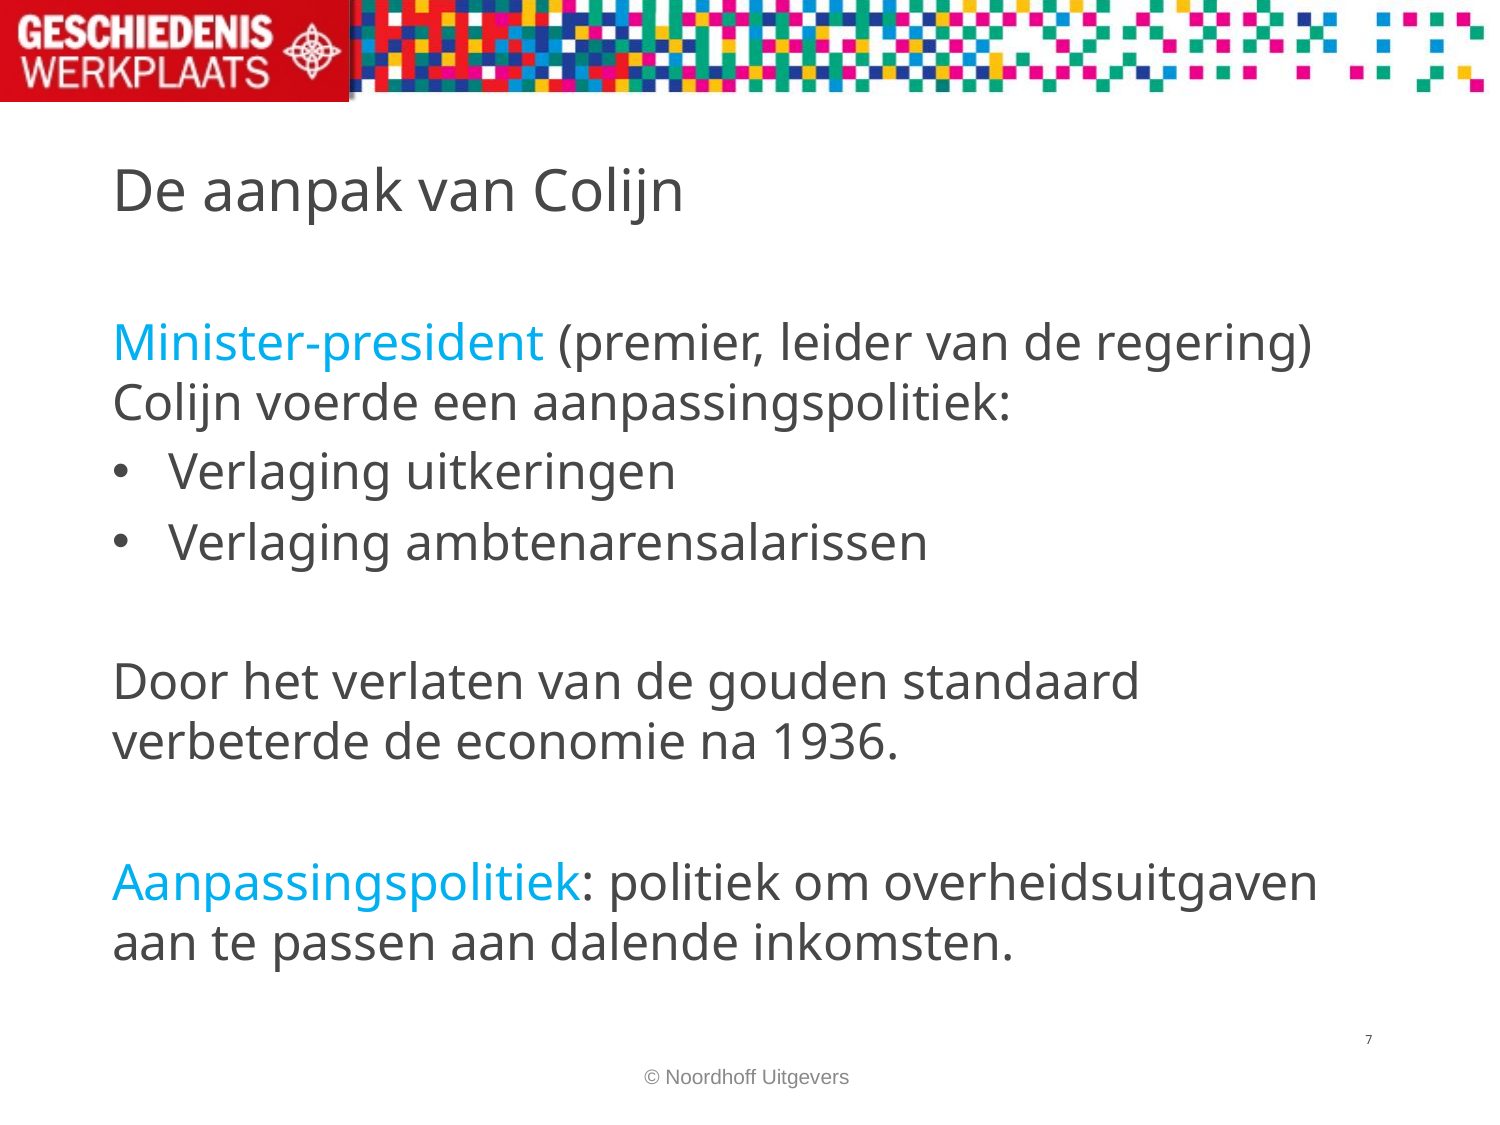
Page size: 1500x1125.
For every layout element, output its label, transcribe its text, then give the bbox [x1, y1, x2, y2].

title De aanpak van Colijn [112, 145, 1401, 256]
picture [0, 0, 1500, 1125]
text_box © Noordhoff Uitgevers [512, 1045, 988, 1106]
list Minister-president (premier, leider van de regering) Colijn voerde een aanpassingspolitiek: Verlaging uitkeringen Verlaging ambtenarensalarissen Door het verlaten van de gouden standaard verbeterde de economie na 1936. Aanpassingspolitiek: politiek om overheidsuitgaven aan te passen aan dalende inkomsten. [112, 302, 1409, 988]
slide_number 7 [1325, 1025, 1388, 1063]
